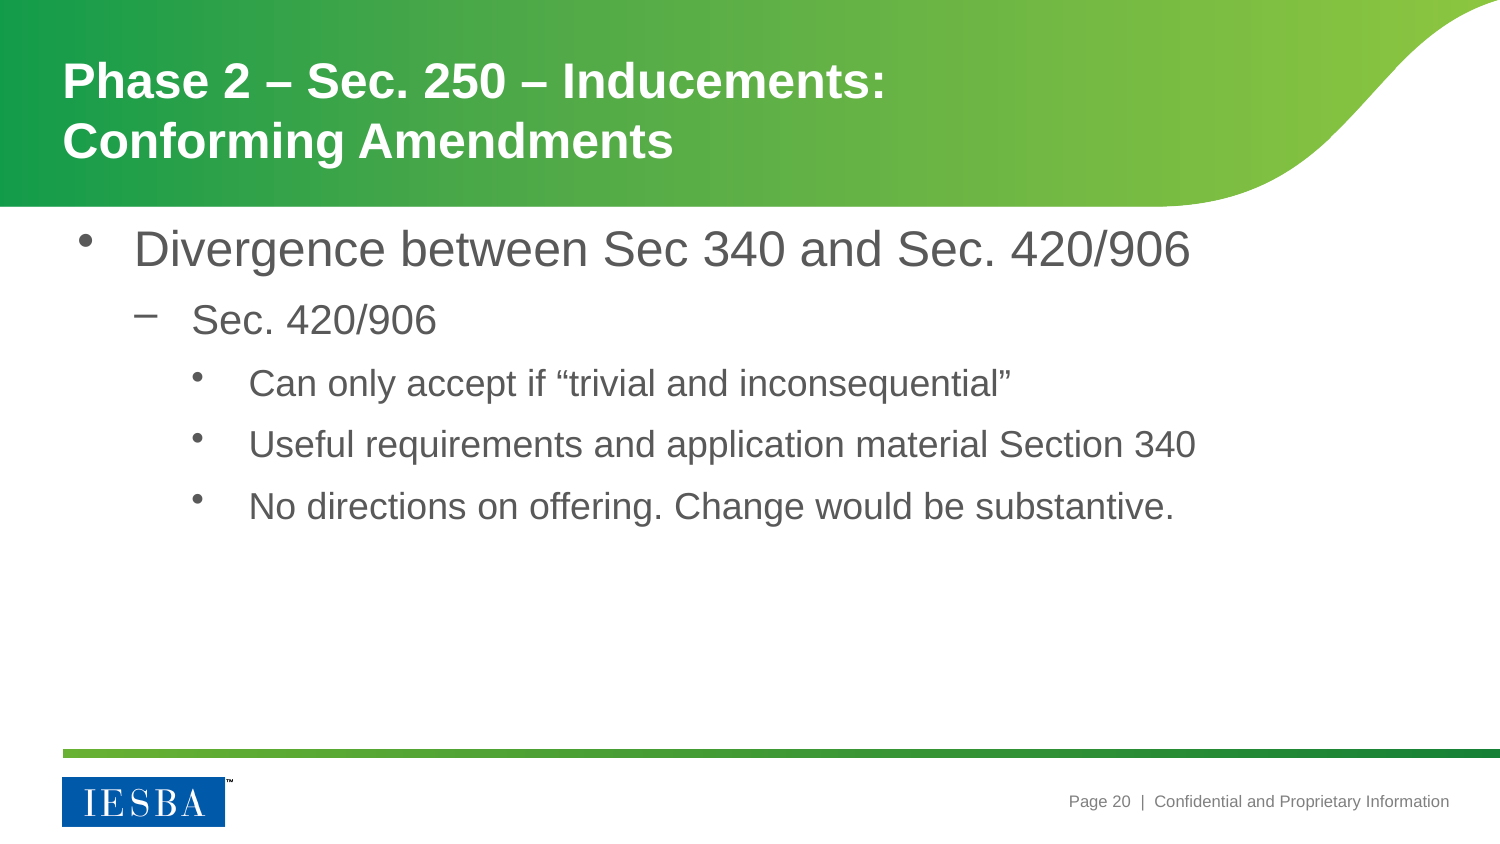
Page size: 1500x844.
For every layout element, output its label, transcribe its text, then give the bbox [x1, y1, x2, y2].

list Divergence between Sec 340 and Sec. 420/906 Sec. 420/906 Can only accept if “trivial and inconsequential” Useful requirements and application material Section 340 No directions on offering. Change would be substantive. [62, 209, 1450, 747]
picture [62, 777, 233, 827]
title Phase 2 – Sec. 250 – Inducements: Conforming Amendments [62, 75, 1300, 142]
picture [0, 0, 1500, 207]
